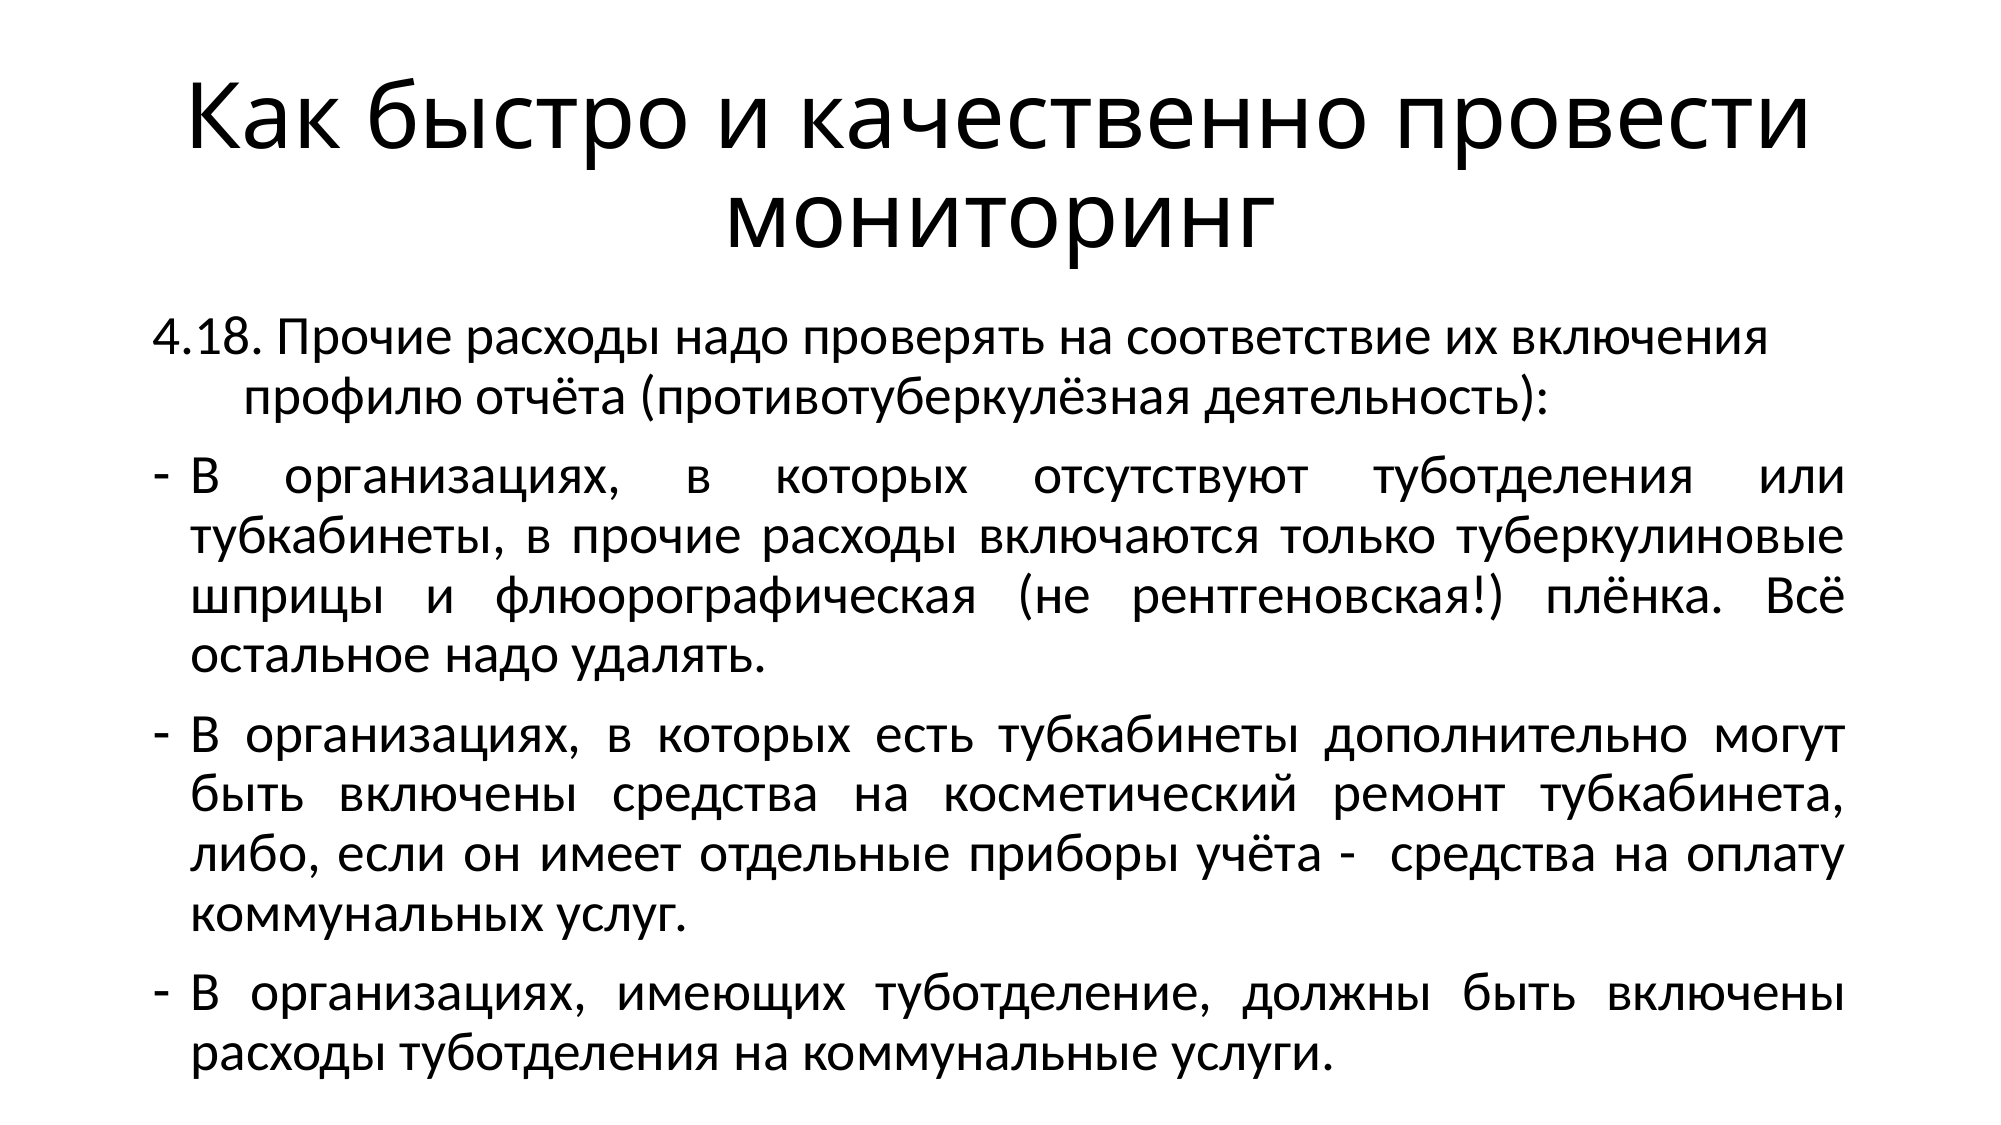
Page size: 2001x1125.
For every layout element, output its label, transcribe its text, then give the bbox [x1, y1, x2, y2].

list 4.18. Прочие расходы надо проверять на соответствие их включения профилю отчёта (противотуберкулёзная деятельность): В организациях, в которых отсутствуют туботделения или тубкабинеты, в прочие расходы включаются только туберкулиновые шприцы и флюорографическая (не рентгеновская!) плёнка. Всё остальное надо удалять. В организациях, в которых есть тубкабинеты дополнительно могут быть включены средства на косметический ремонт тубкабинета, либо, если он имеет отдельные приборы учёта - средства на оплату коммунальных услуг. В организациях, имеющих туботделение, должны быть включены расходы туботделения на коммунальные услуги. [137, 299, 1863, 1100]
title Как быстро и качественно провести мониторинг [137, 59, 1863, 278]
